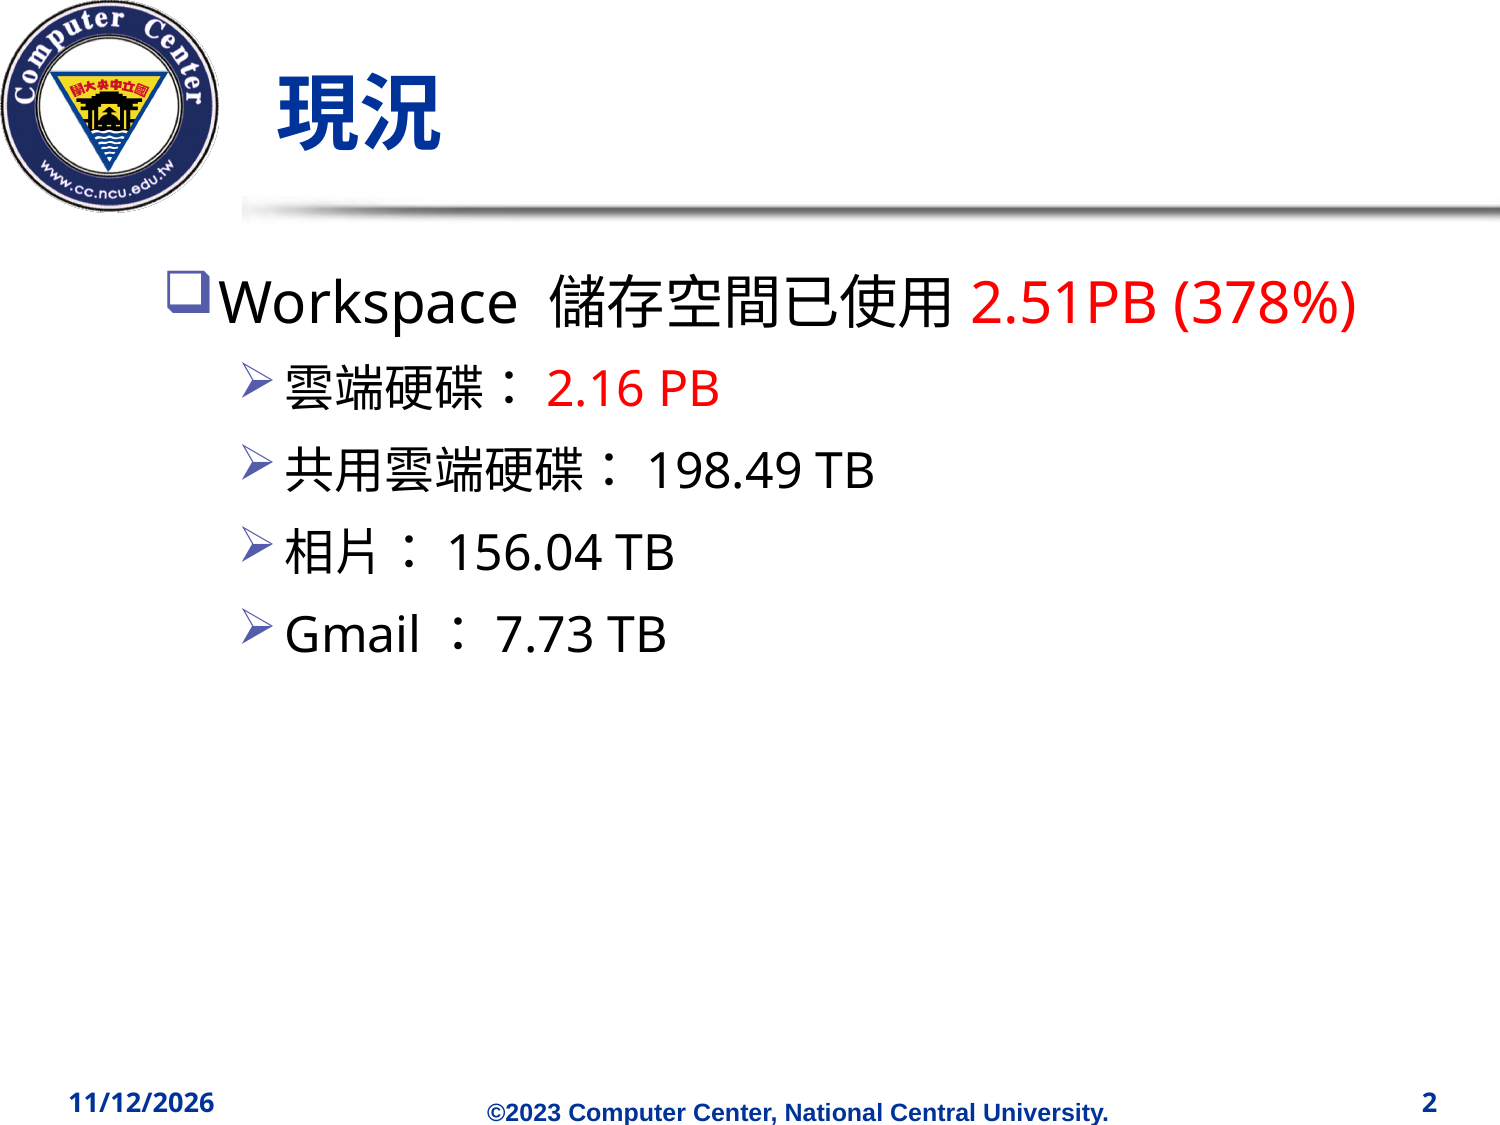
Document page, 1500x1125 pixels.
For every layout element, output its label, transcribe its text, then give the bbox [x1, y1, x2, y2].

title 現況 [261, 42, 1500, 179]
picture [242, 196, 1500, 225]
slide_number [53, 1078, 366, 1125]
picture [0, 0, 219, 219]
slide_number 2 [1139, 1078, 1453, 1125]
list Workspace 儲存空間已使用2.51PB (378%) 雲端硬碟：2.16 PB 共用雲端硬碟：198.49 TB 相片：156.04 TB Gmail：7.73 TB [147, 243, 1424, 1000]
